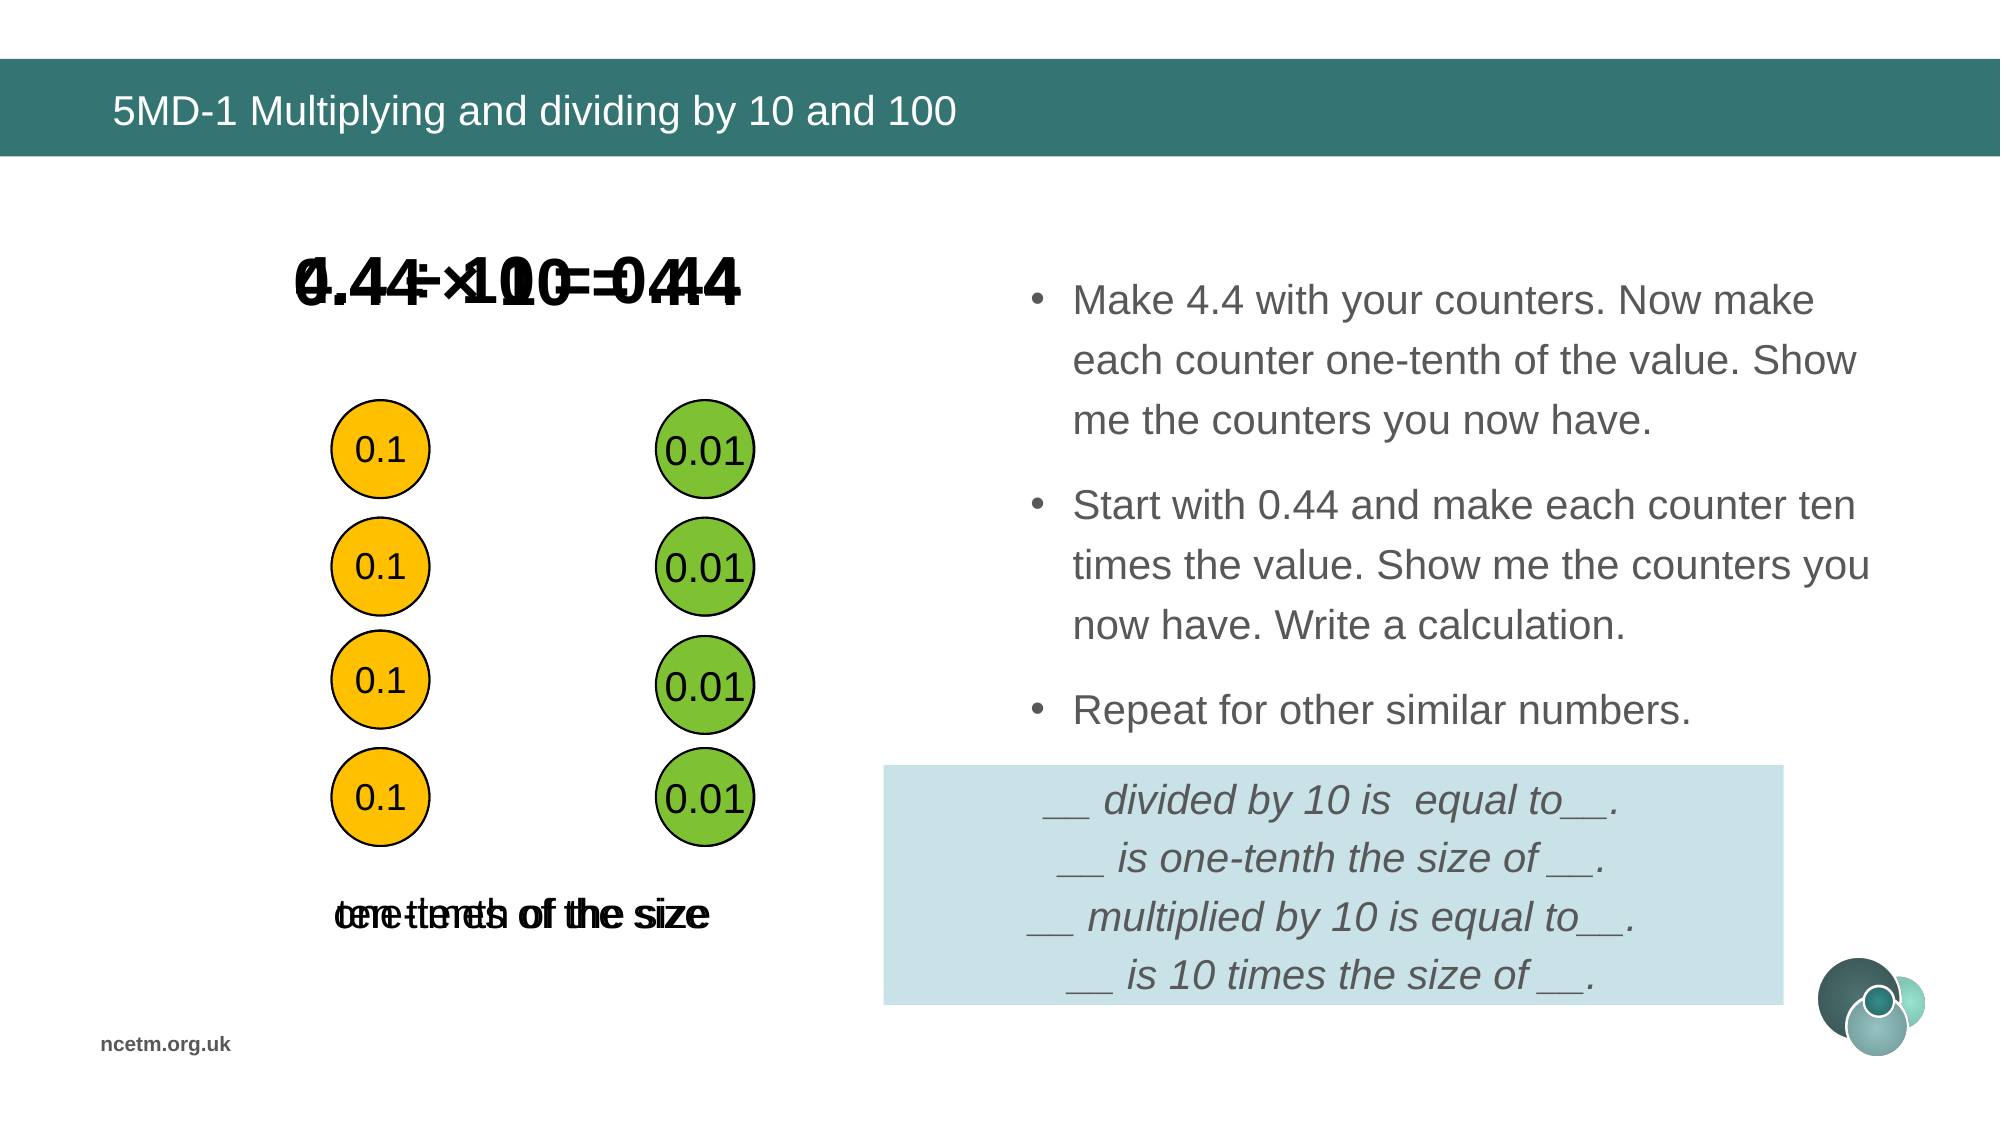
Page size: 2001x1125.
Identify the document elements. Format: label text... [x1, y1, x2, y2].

text_box Make 4.4 with your counters. Now make each counter one-tenth of the value. Show me the counters you now have. Start with 0.44 and make each counter ten times the value. Show me the counters you now have. Write a calculation. Repeat for other similar numbers. [1015, 255, 1900, 929]
picture [1818, 958, 1925, 1056]
text_box 4.4 ÷ 10 = 0.44 [280, 229, 756, 325]
title 5MD-1 Multiplying and dividing by 10 and 100 [97, 76, 1945, 147]
text_box __ divided by 10 is equal to__. __ is one-tenth the size of __. __ multiplied by 10 is equal to__. __ is 10 times the size of __. [883, 765, 1784, 1005]
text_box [318, 399, 767, 847]
text_box ten times of the size [267, 879, 778, 944]
